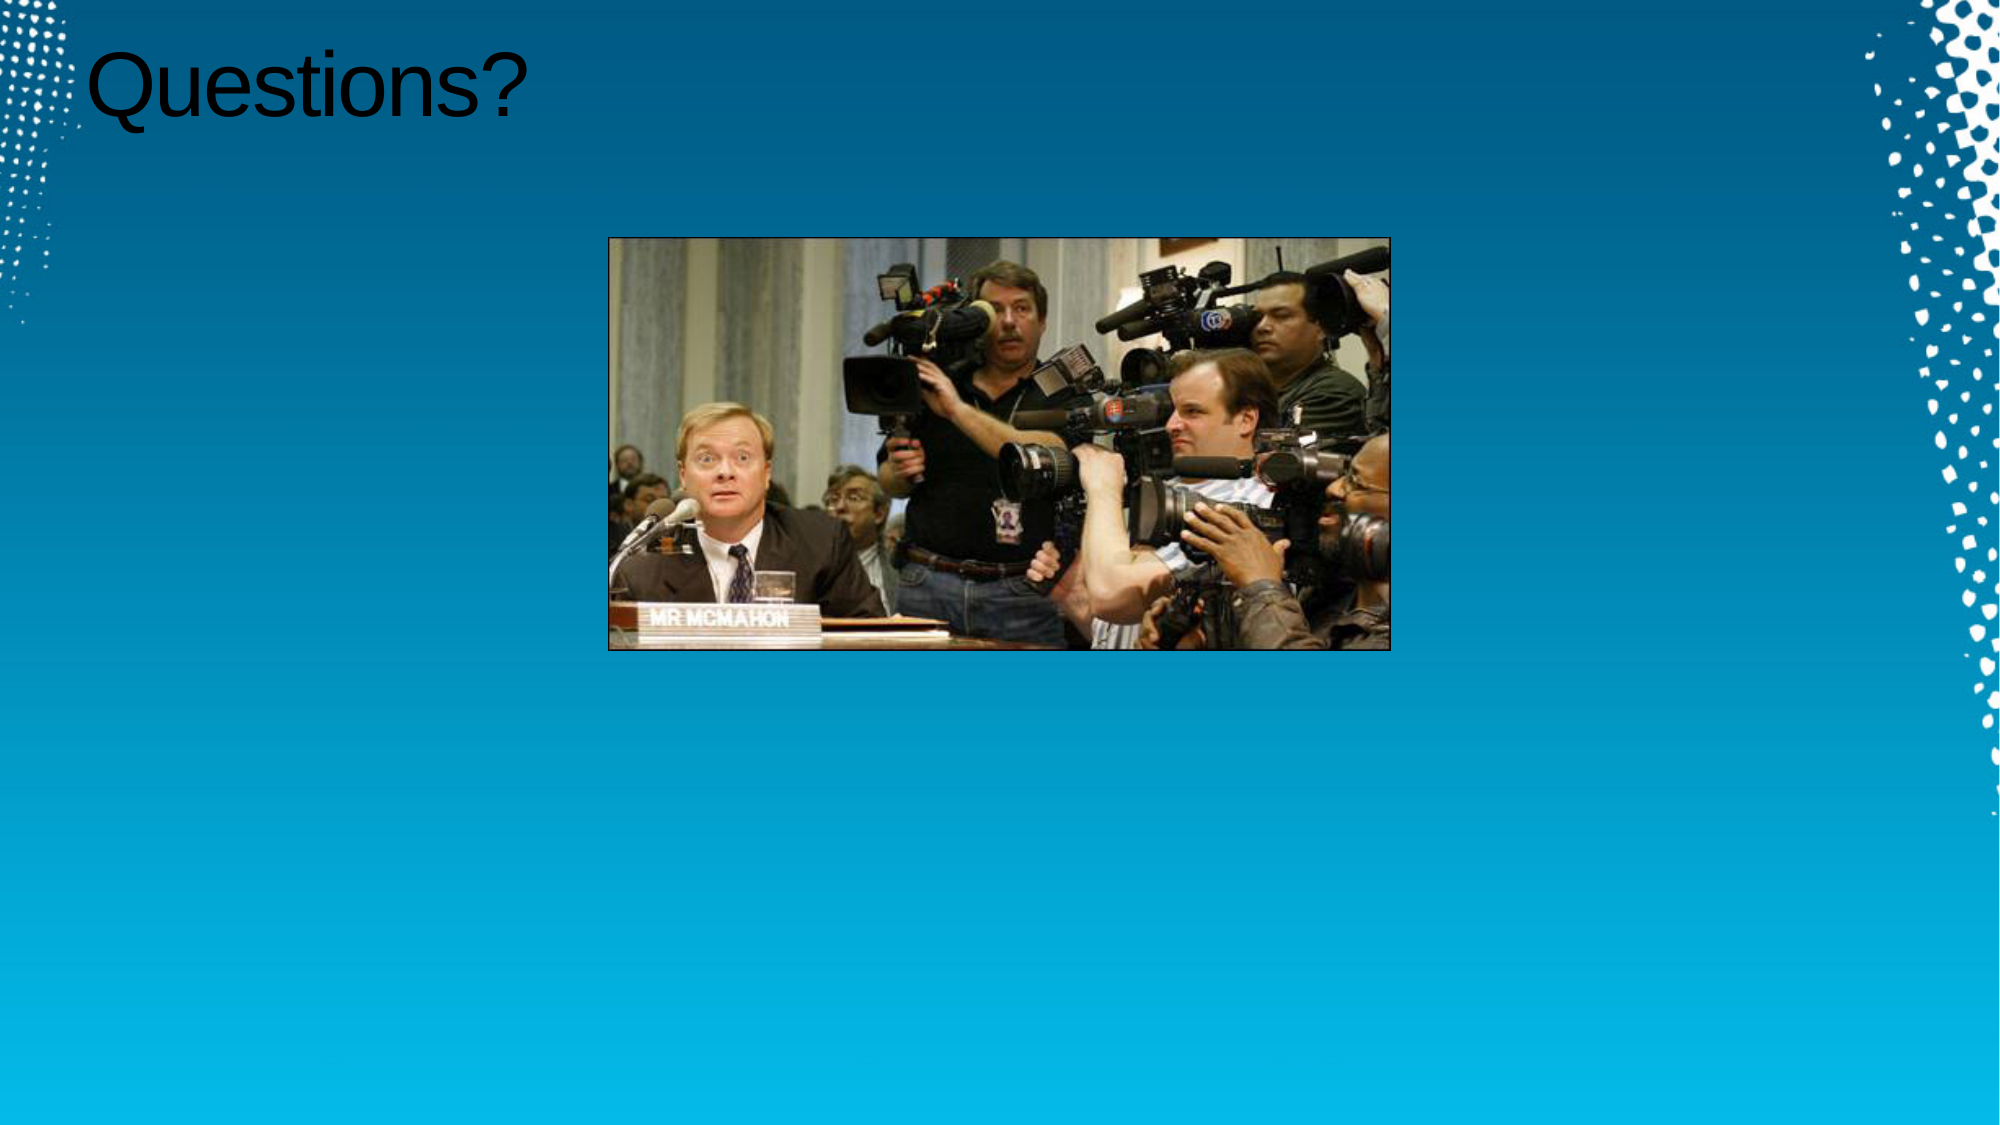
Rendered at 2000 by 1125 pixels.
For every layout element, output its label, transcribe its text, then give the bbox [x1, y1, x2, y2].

picture [1981, 604, 2000, 620]
picture [1994, 382, 2000, 391]
picture [6, 97, 12, 105]
picture [1992, 438, 2000, 448]
picture [1960, 392, 1970, 403]
picture [38, 74, 47, 80]
picture [30, 14, 40, 23]
picture [1925, 87, 1941, 99]
picture [0, 24, 9, 33]
picture [1919, 367, 1930, 378]
picture [1945, 213, 1955, 220]
picture [1991, 747, 2000, 765]
picture [1935, 177, 1945, 189]
picture [41, 59, 48, 67]
picture [1926, 344, 1939, 358]
picture [16, 22, 23, 34]
picture [1920, 257, 1932, 264]
picture [17, 129, 23, 136]
picture [1941, 324, 1952, 332]
picture [1980, 460, 1987, 469]
picture [3, 10, 11, 18]
picture [43, 42, 49, 53]
picture [1942, 269, 1953, 276]
picture [1988, 691, 2000, 709]
picture [1991, 637, 2000, 652]
picture [1935, 431, 1946, 449]
picture [45, 16, 55, 24]
picture [1889, 152, 1901, 166]
picture [1957, 187, 1971, 200]
picture [1948, 413, 1958, 424]
picture [1973, 368, 1982, 380]
picture [9, 84, 15, 91]
picture [1984, 349, 1992, 357]
picture [11, 55, 21, 64]
picture [1898, 188, 1912, 198]
picture [1958, 445, 1968, 460]
picture [1983, 404, 1992, 414]
picture [1972, 312, 1985, 322]
picture [1946, 155, 1961, 167]
picture [1928, 399, 1939, 415]
picture [0, 40, 9, 45]
picture [1963, 535, 1977, 550]
picture [1953, 301, 1962, 312]
picture [58, 32, 66, 41]
picture [1915, 109, 1924, 119]
picture [1929, 27, 1945, 45]
picture [1969, 625, 1985, 642]
picture [1914, 164, 1923, 177]
picture [33, 116, 40, 124]
picture [1952, 502, 1967, 516]
picture [1974, 683, 1985, 694]
picture [1925, 141, 1935, 155]
picture [28, 42, 36, 53]
picture [1972, 570, 1986, 583]
picture [1955, 246, 1965, 256]
picture [1995, 582, 2000, 595]
picture [1909, 274, 1920, 291]
picture [1892, 212, 1902, 216]
picture [1993, 321, 2000, 339]
picture [1978, 517, 1987, 527]
picture [1963, 278, 1976, 291]
picture [1955, 557, 1965, 573]
picture [34, 101, 43, 111]
picture [42, 31, 53, 39]
picture [1930, 291, 1941, 297]
picture [1979, 657, 1995, 676]
picture [26, 57, 34, 68]
picture [56, 47, 64, 55]
picture [31, 131, 37, 138]
picture [1938, 122, 1950, 133]
picture [1968, 481, 1978, 492]
picture [1988, 547, 2000, 561]
picture [1900, 240, 1912, 254]
picture [33, 0, 42, 10]
picture [16, 143, 21, 151]
picture [18, 0, 29, 6]
picture [29, 27, 38, 38]
picture [1935, 379, 1948, 391]
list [608, 237, 1391, 652]
title Questions? [85, 37, 1914, 138]
picture [1922, 200, 1934, 207]
picture [1932, 235, 1943, 241]
picture [33, 88, 42, 97]
picture [54, 76, 60, 83]
picture [13, 41, 25, 49]
picture [1921, 0, 1934, 8]
picture [1950, 359, 1960, 366]
picture [10, 69, 17, 78]
picture [24, 72, 32, 79]
picture [1935, 0, 2000, 306]
picture [1982, 714, 1993, 729]
picture [1914, 308, 1929, 326]
picture [18, 13, 26, 19]
picture [0, 155, 5, 163]
picture [1963, 589, 1976, 607]
picture [47, 0, 57, 10]
picture [1963, 335, 1972, 344]
picture [1990, 492, 2000, 505]
picture [1946, 525, 1956, 533]
picture [1911, 223, 1918, 230]
picture [1942, 465, 1958, 483]
picture [55, 62, 62, 69]
picture [1970, 426, 1980, 436]
